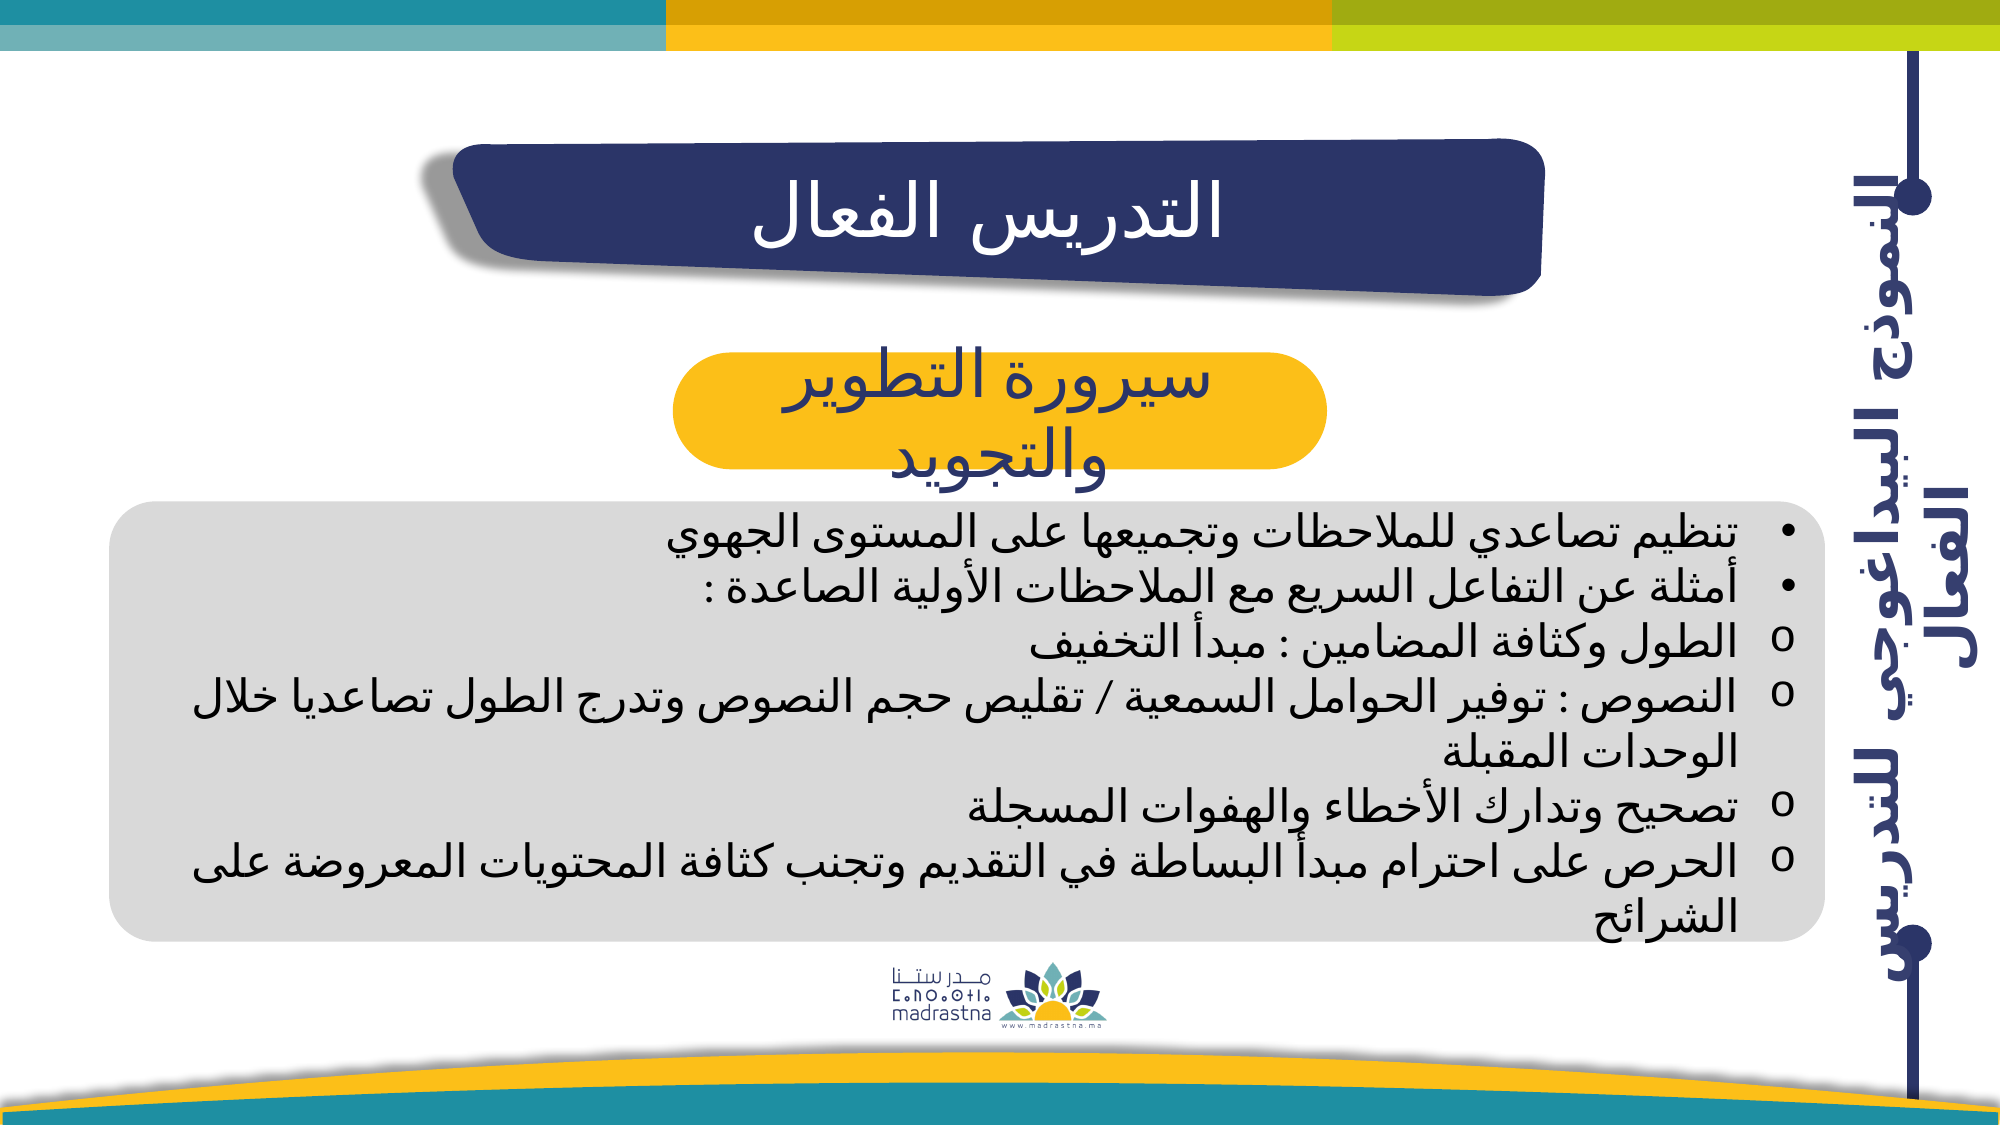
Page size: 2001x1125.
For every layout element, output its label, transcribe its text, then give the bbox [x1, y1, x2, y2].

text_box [0, 0, 2000, 52]
text_box سيرورة التطوير والتجويد [671, 351, 1329, 471]
text_box تنظيم تصاعدي للملاحظات وتجميعها على المستوى الجهوي أمثلة عن التفاعل السريع مع الملاحظات الأولية الصاعدة : الطول وكثافة المضامين : مبدأ التخفيف النصوص : توفير الحوامل السمعية / تقليص حجم النصوص وتدرج الطول تصاعديا خلال الوحدات المقبلة تصحيح وتدارك الأخطاء والهفوات المسجلة الحرص على احترام مبدأ البساطة في التقديم وتجنب كثافة المحتويات المعروضة على الشرائح [108, 500, 1827, 943]
picture [893, 962, 1107, 1028]
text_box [447, 100, 1553, 296]
text_box النموذج البيداغوجي للتدريس الفعال [1832, 136, 1988, 1021]
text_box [0, 1052, 2000, 1125]
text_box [1894, 925, 1931, 1052]
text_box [1894, 52, 1931, 215]
